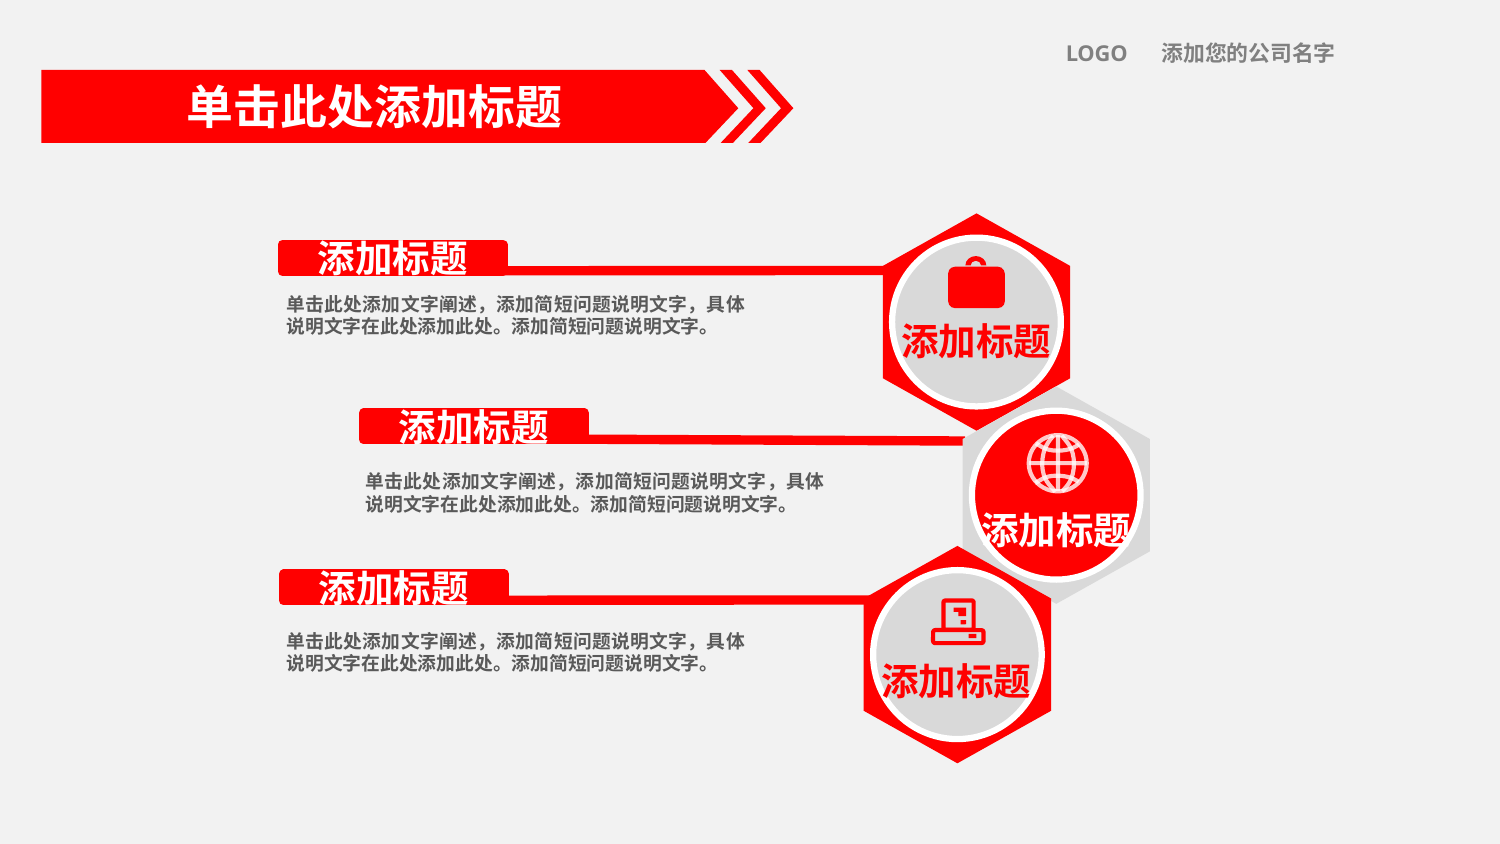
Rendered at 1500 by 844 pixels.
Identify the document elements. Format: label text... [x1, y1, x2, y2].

text_box 单击此处添加文字阐述，添加简短问题说明文字，具体说明文字在此处添加此处。添加简短问题说明文字。 [350, 462, 839, 523]
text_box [962, 386, 1151, 605]
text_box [283, 573, 858, 602]
text_box 单击此处添加文字阐述，添加简短问题说明文字，具体说明文字在此处添加此处。添加简短问题说明文字。 [271, 285, 760, 346]
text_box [863, 545, 1052, 764]
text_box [282, 244, 885, 272]
text_box 单击此处添加文字阐述，添加简短问题说明文字，具体说明文字在此处添加此处。添加简短问题说明文字。 [271, 621, 760, 682]
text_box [882, 213, 1071, 411]
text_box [363, 412, 957, 442]
text_box LOGO 添加您的公司名字 [1051, 32, 1431, 74]
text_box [41, 69, 794, 144]
